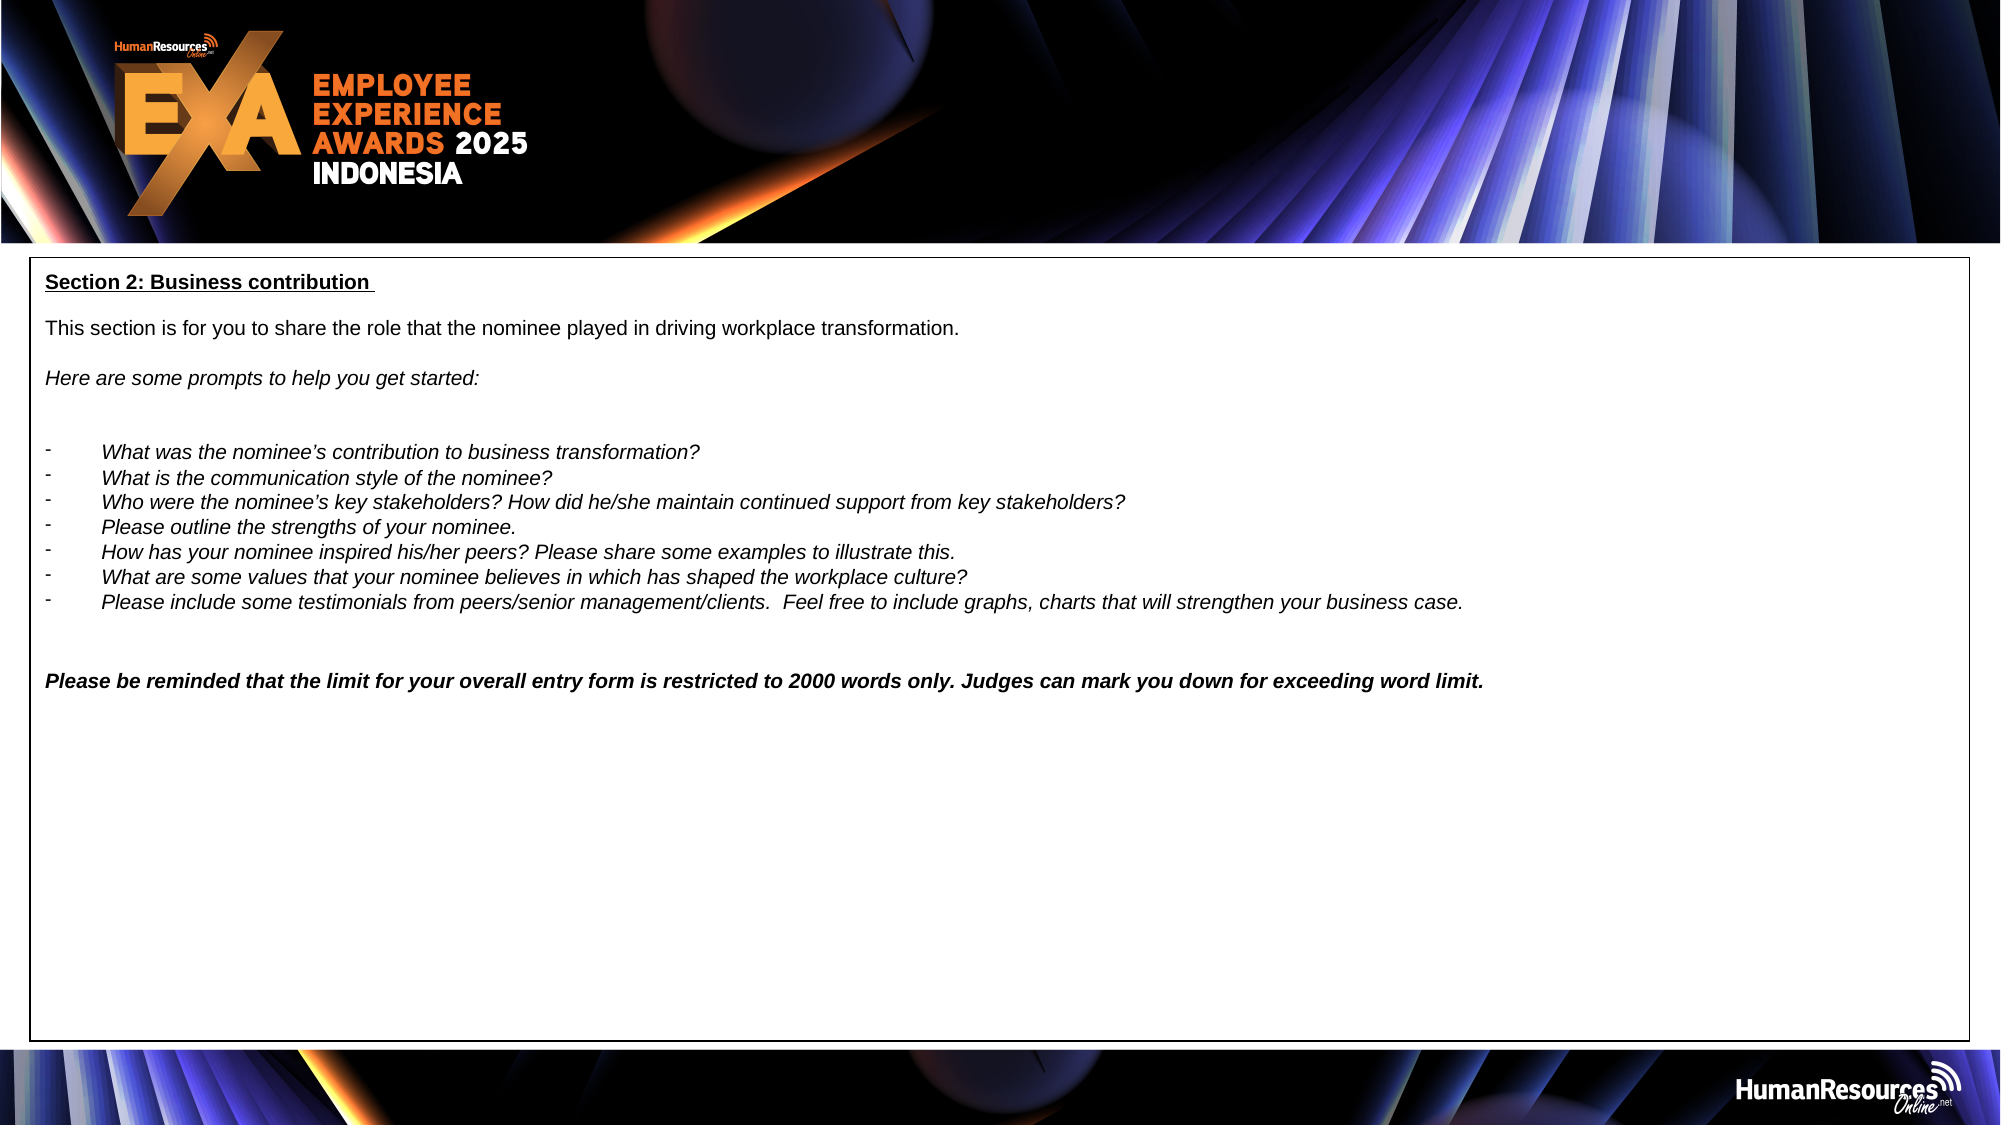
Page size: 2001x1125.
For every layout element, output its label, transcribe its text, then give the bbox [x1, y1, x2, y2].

text_box Section 2: Business contribution This section is for you to share the role that the nominee played in driving workplace transformation. Here are some prompts to help you get started: What was the nominee’s contribution to business transformation? What is the communication style of the nominee? Who were the nominee’s key stakeholders? How did he/she maintain continued support from key stakeholders? Please outline the strengths of your nominee. How has your nominee inspired his/her peers? Please share some examples to illustrate this. What are some values that your nominee believes in which has shaped the workplace culture? Please include some testimonials from peers/senior management/clients. Feel free to include graphs, charts that will strengthen your business case. Please be reminded that the limit for your overall entry form is restricted to 2000 words only. Judges can mark you down for exceeding word limit. [30, 257, 1970, 1042]
picture [0, 0, 2001, 1125]
